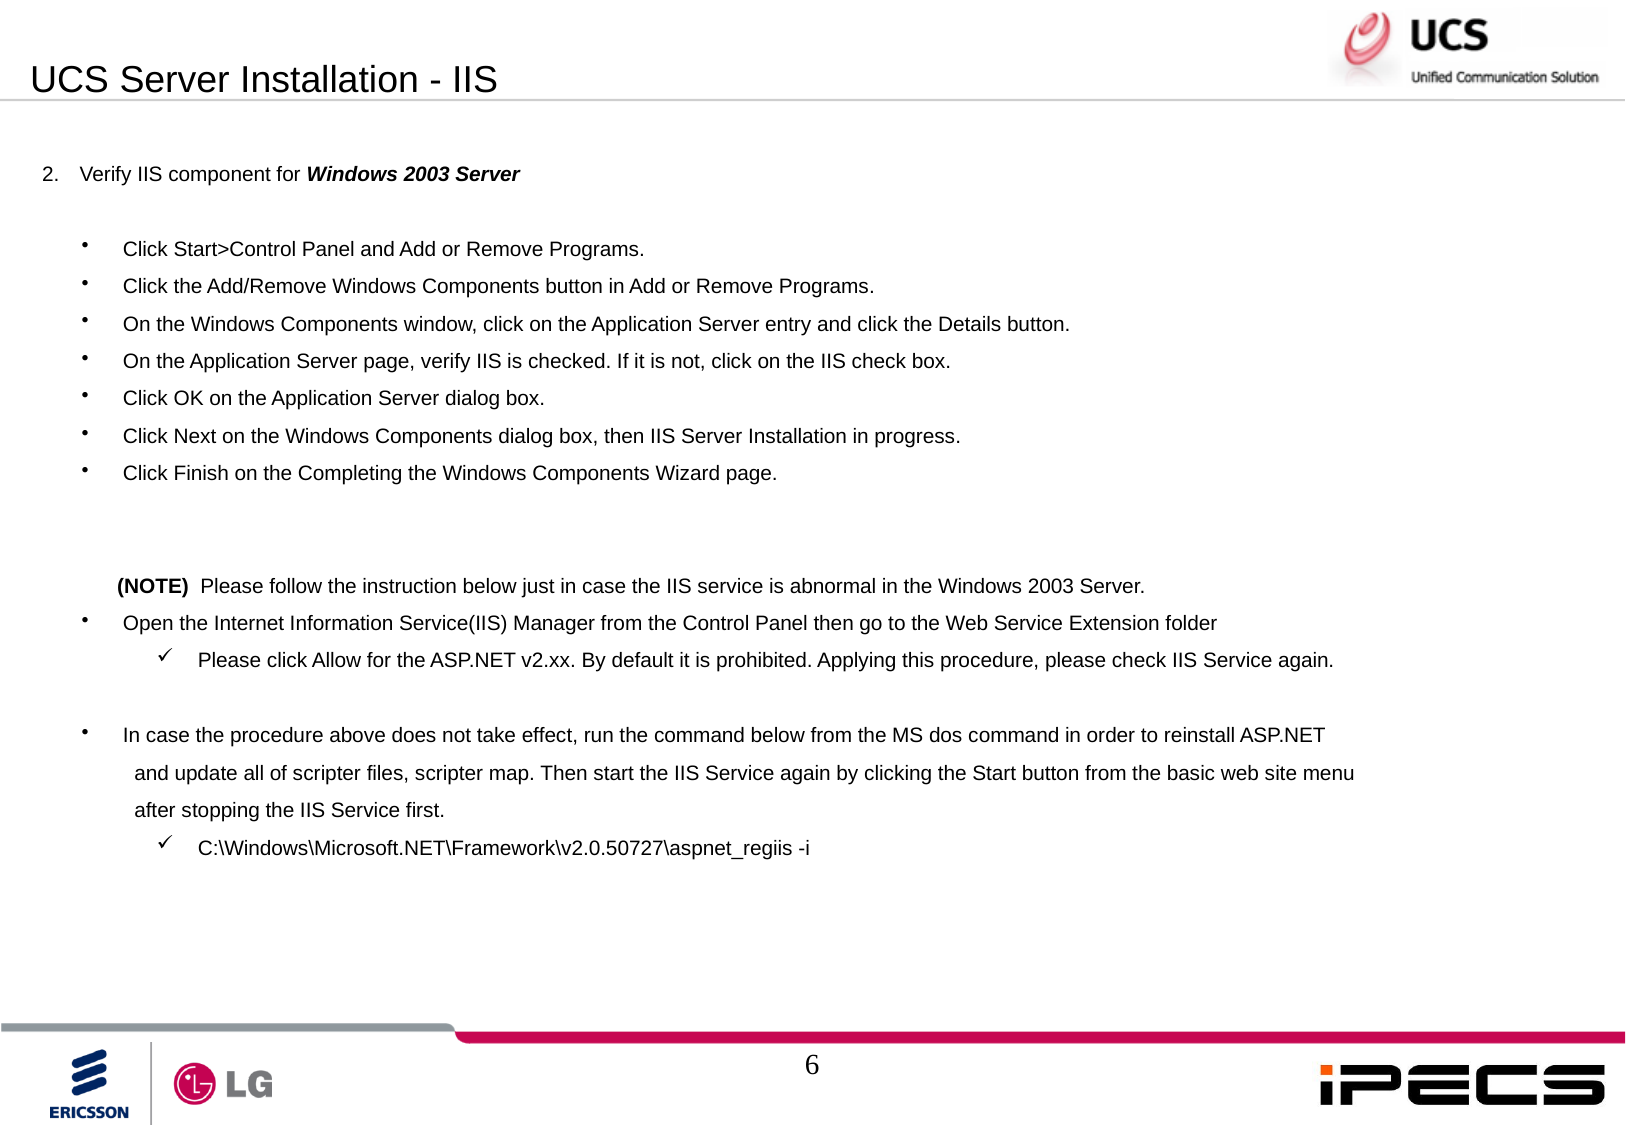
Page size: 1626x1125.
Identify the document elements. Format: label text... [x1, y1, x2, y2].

slide_number 6 [622, 1037, 1003, 1076]
picture [1325, 7, 1618, 88]
picture [1312, 1051, 1611, 1116]
text_box UCS Server Installation - IIS [15, 24, 514, 108]
picture [0, 1022, 1626, 1125]
text_box Verify IIS component for Windows 2003 Server Click Start>Control Panel and Add or Remove Programs. Click the Add/Remove Windows Components button in Add or Remove Programs. On the Windows Components window, click on the Application Server entry and click the Details button. On the Application Server page, verify IIS is checked. If it is not, click on the IIS check box. Click OK on the Application Server dialog box. Click Next on the Windows Components dialog box, then IIS Server Installation in progress. Click Finish on the Completing the Windows Components Wizard page. (NOTE) Please follow the instruction below just in case the IIS service is abnormal in the Windows 2003 Server. Open the Internet Information Service(IIS) Manager from the Control Panel then go to the Web Service Extension folder Please click Allow for the ASP.NET v2.xx. By default it is prohibited. Applying this procedure, please check IIS Service again. In case the procedure above does not take effect, run the command below from the MS dos command in order to reinstall ASP.NET and update all of scripter files, scripter map. Then start the IIS Service again by clicking the Start button from the basic web site menu after stopping the IIS Service first. C:\Windows\Microsoft.NET\Framework\v2.0.50727\aspnet_regiis -i [27, 140, 1563, 942]
